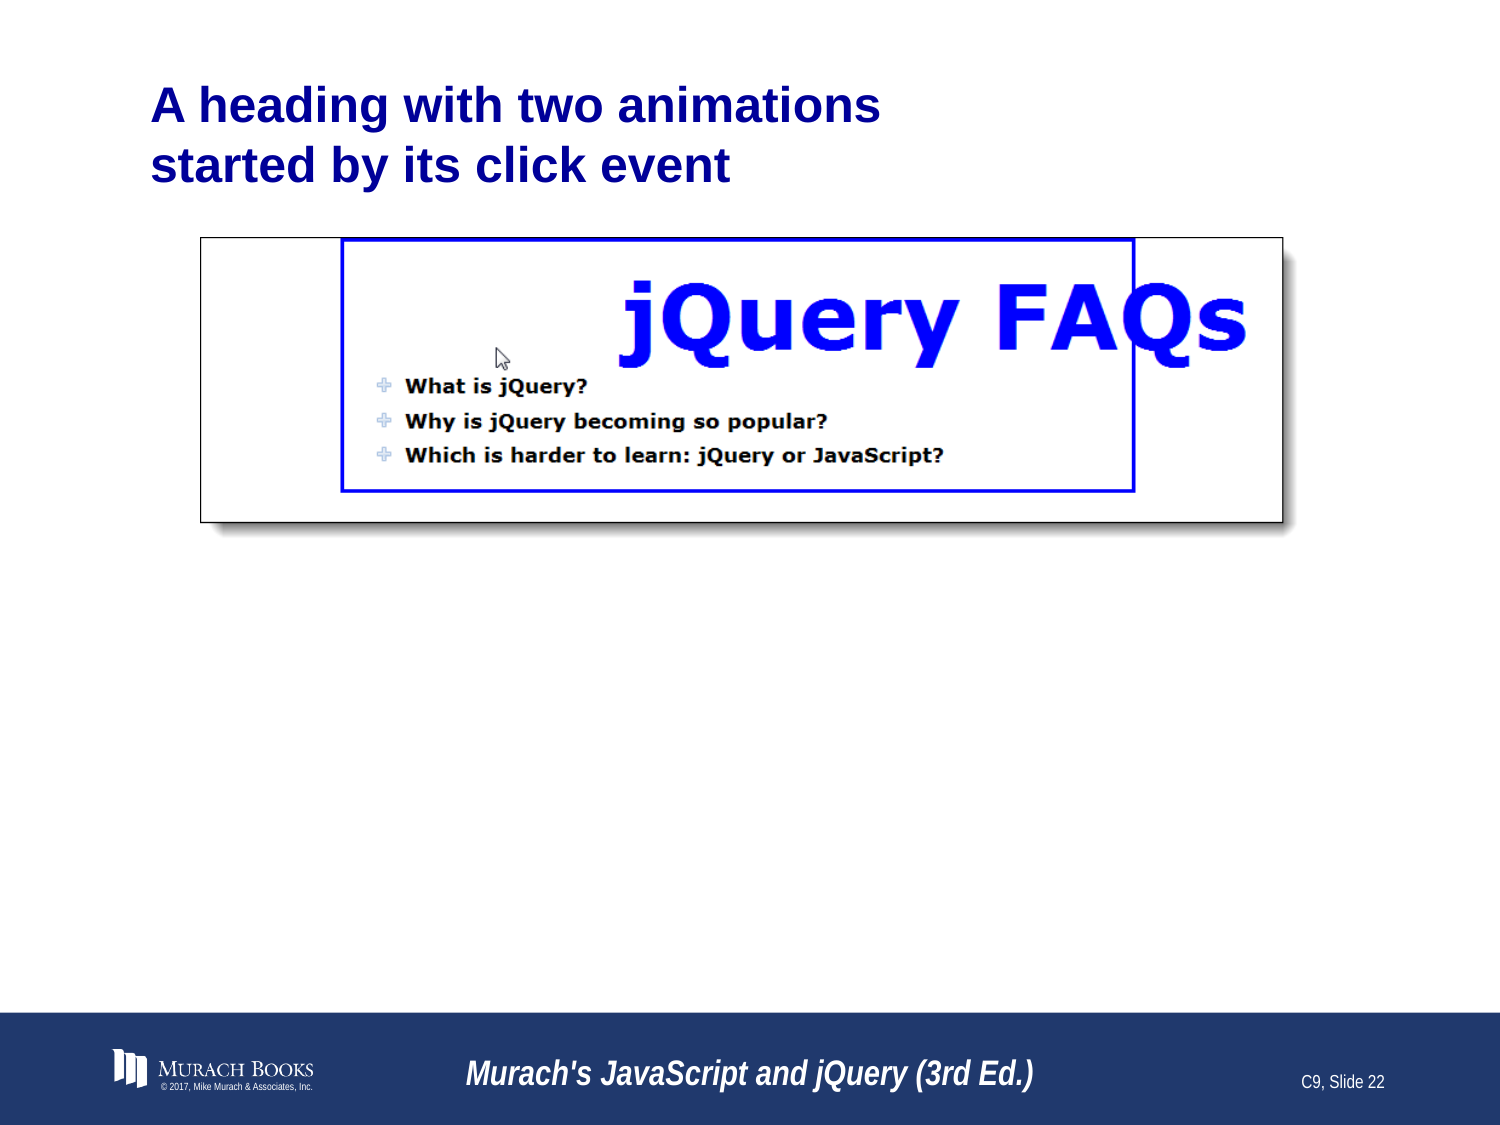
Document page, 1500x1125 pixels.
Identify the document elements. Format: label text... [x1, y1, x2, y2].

title A heading with two animations started by its click event [150, 72, 1350, 194]
slide_number Murach's JavaScript and jQuery (3rd Ed.) [463, 1025, 1050, 1100]
picture [199, 237, 1298, 540]
slide_number C9, Slide 22 [1087, 1025, 1400, 1100]
footer © 2017, Mike Murach & Associates, Inc. [12, 1025, 463, 1100]
